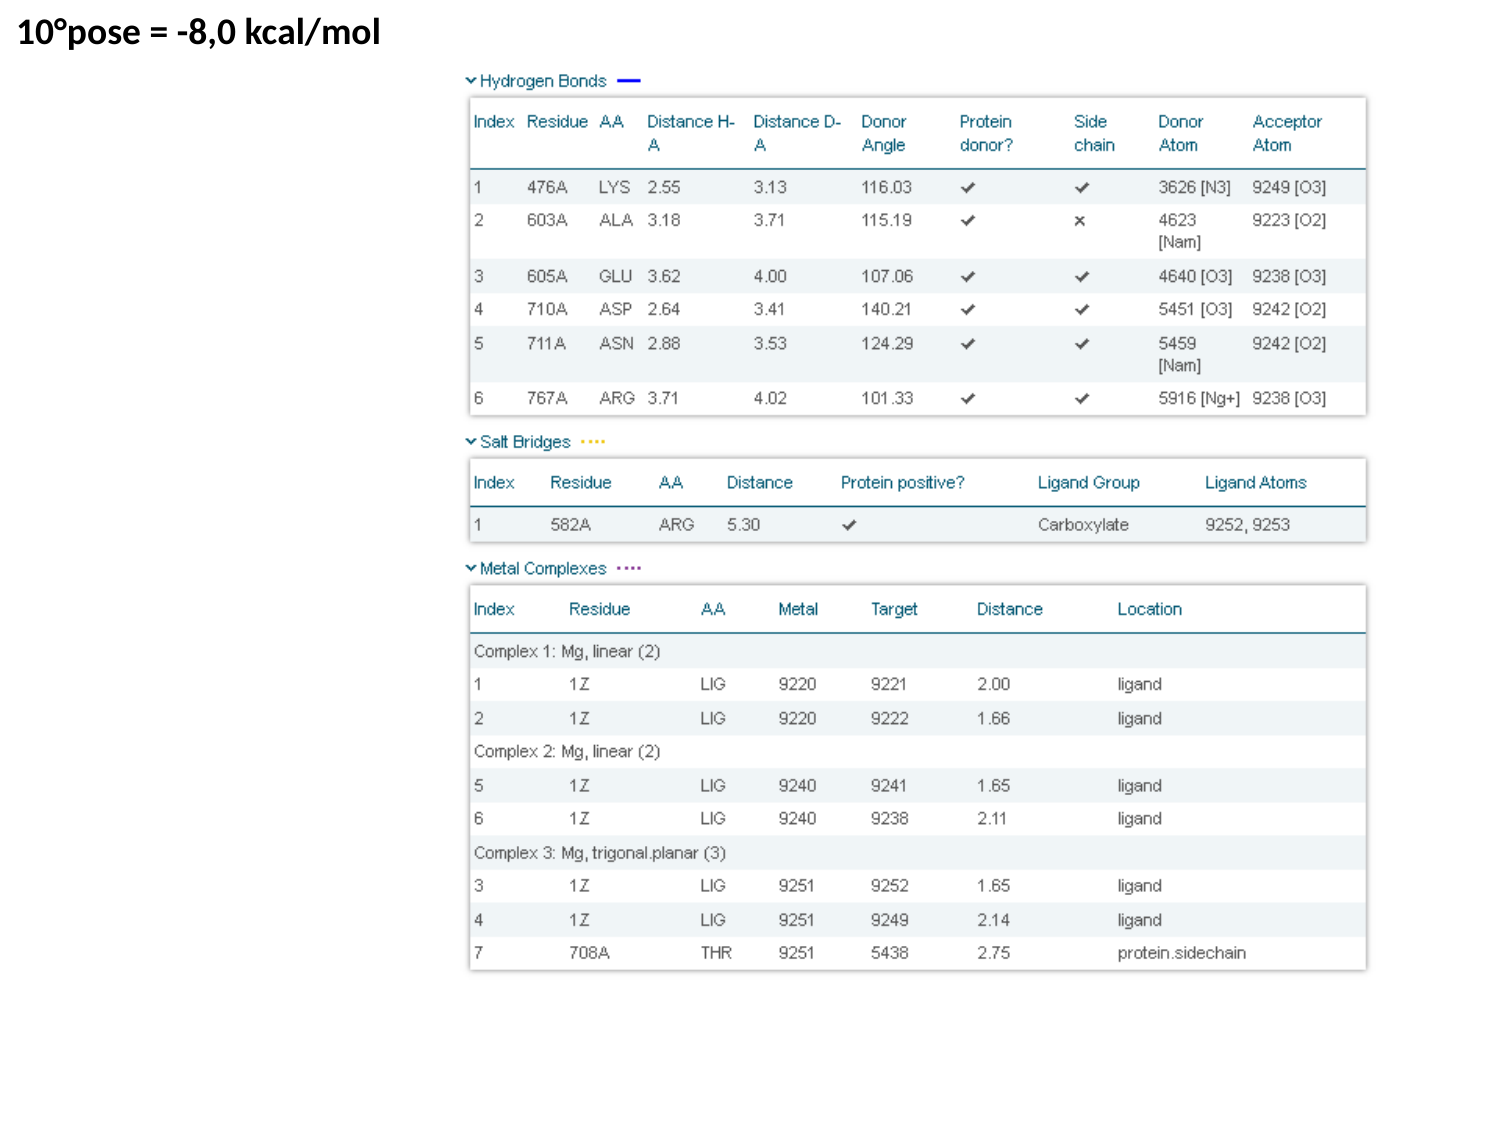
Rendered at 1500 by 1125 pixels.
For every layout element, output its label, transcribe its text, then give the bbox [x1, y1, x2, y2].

picture [454, 54, 1377, 988]
text_box 10°pose = -8,0 kcal/mol [1, 0, 397, 60]
